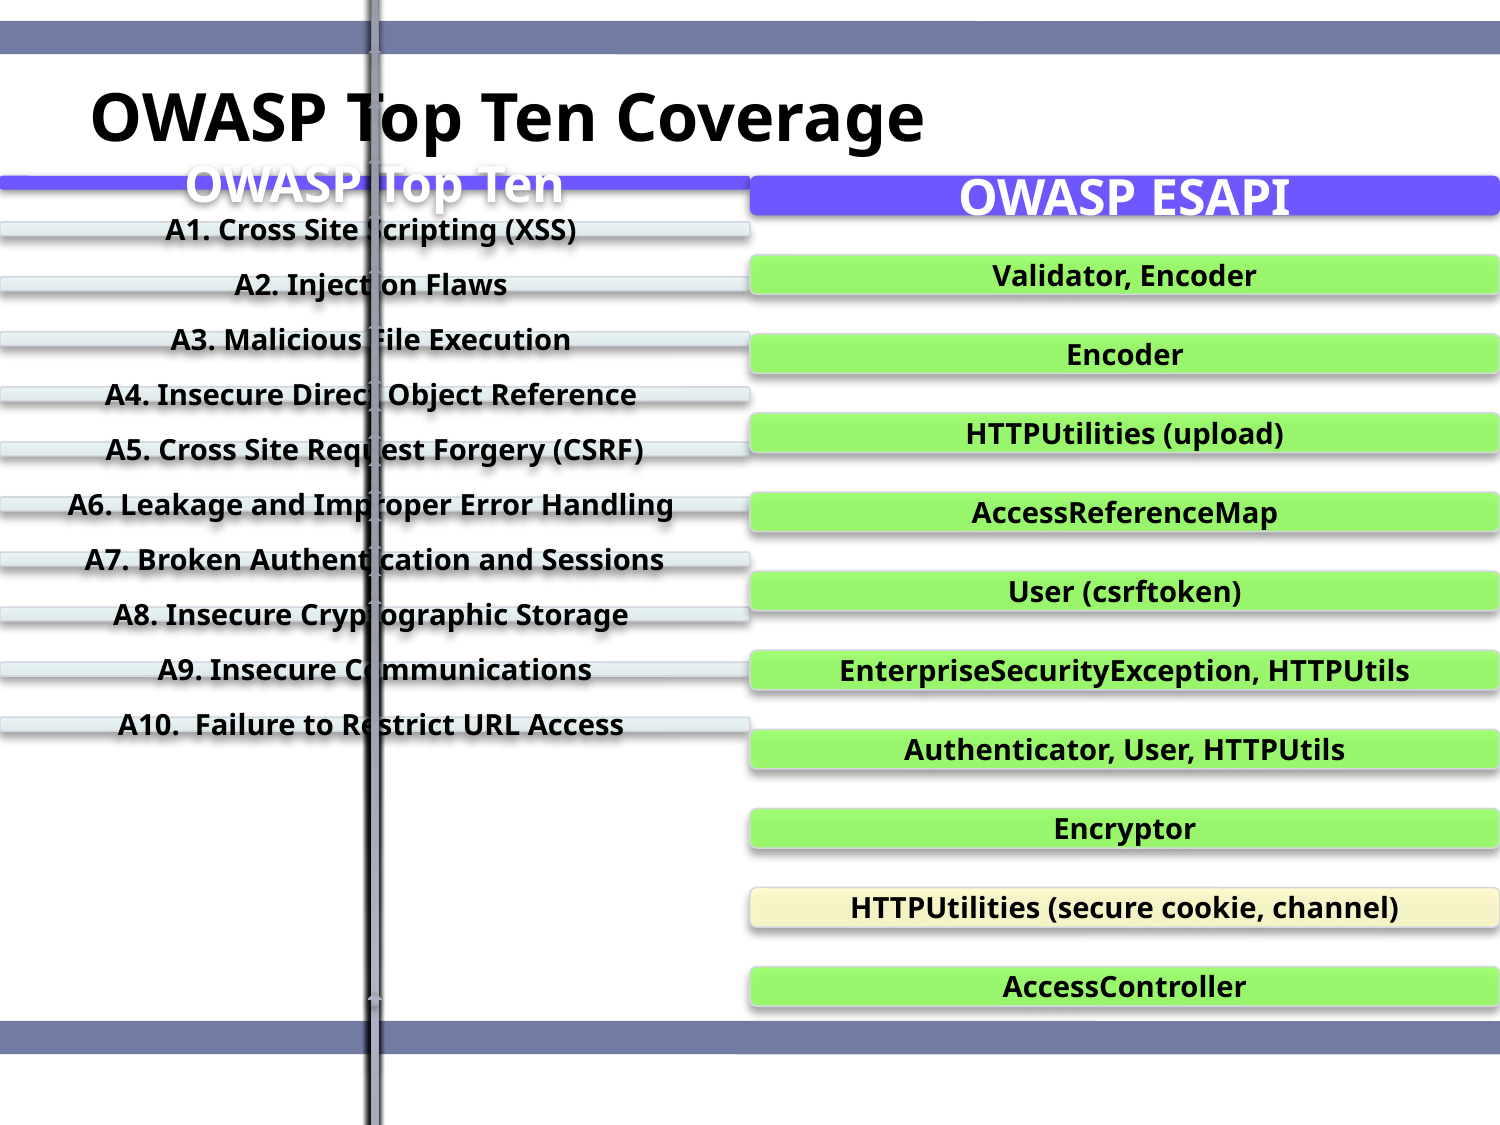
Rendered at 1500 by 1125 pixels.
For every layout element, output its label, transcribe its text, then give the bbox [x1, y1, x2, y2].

title OWASP Top Ten Coverage [75, 11, 363, 162]
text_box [0, 175, 1500, 1007]
title OWASP Top Ten Coverage [384, 11, 1425, 162]
